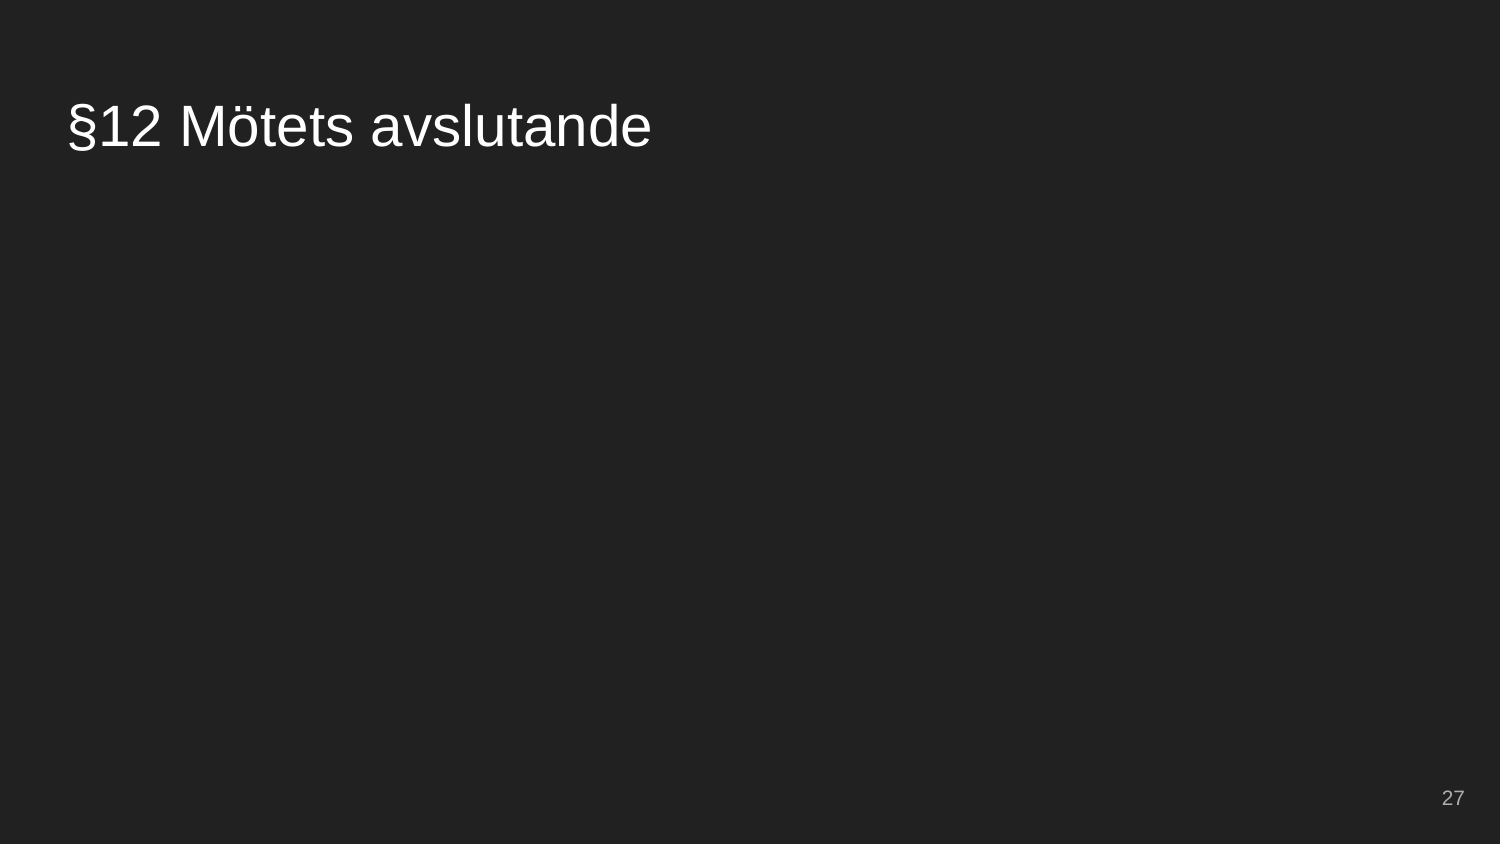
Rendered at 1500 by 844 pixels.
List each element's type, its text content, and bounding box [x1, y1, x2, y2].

slide_number ‹#› [1389, 764, 1480, 830]
title §12 Mötets avslutande [51, 72, 1449, 167]
